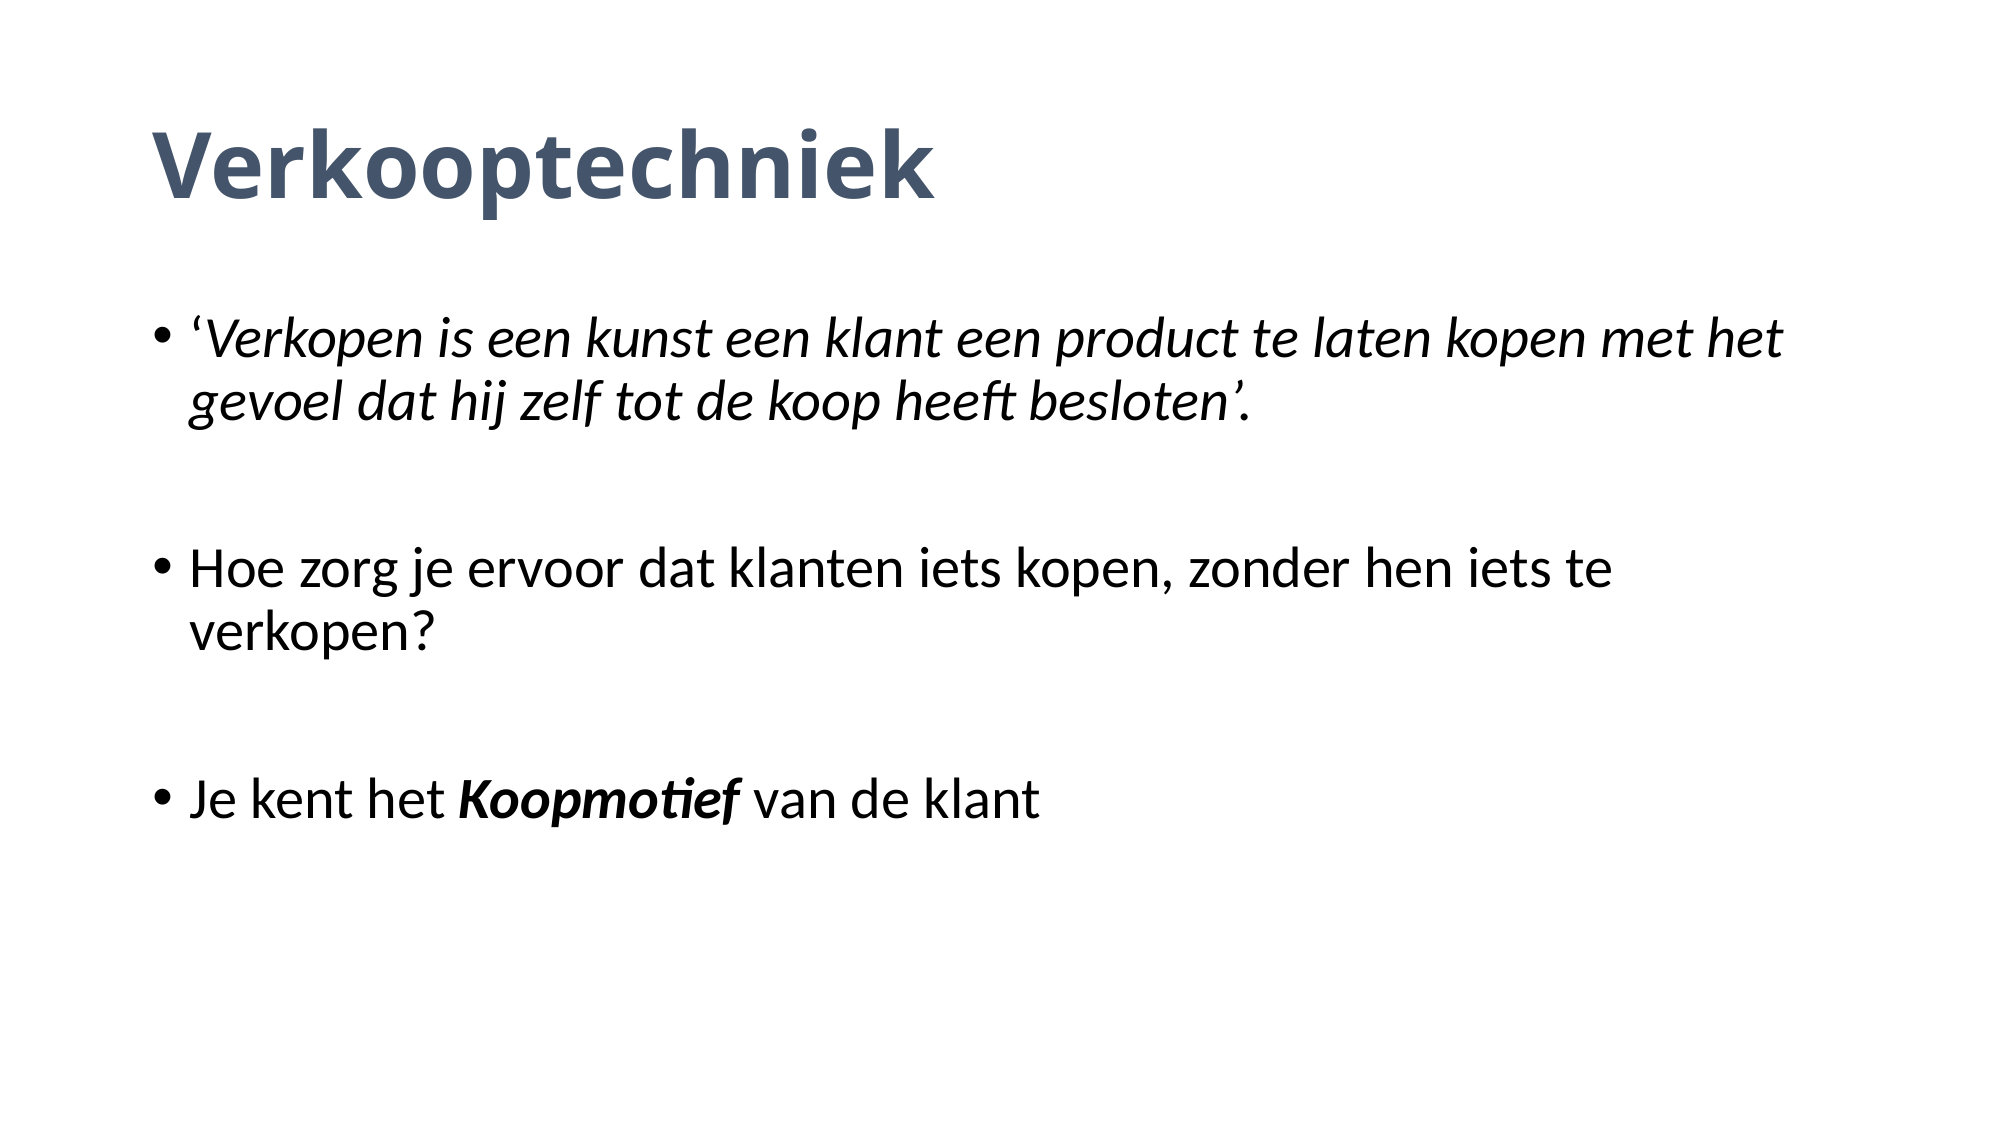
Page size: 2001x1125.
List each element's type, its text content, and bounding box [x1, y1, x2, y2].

list ‘Verkopen is een kunst een klant een product te laten kopen met het gevoel dat hij zelf tot de koop heeft besloten’. Hoe zorg je ervoor dat klanten iets kopen, zonder hen iets te verkopen? Je kent het Koopmotief van de klant [137, 299, 1863, 1014]
title Verkooptechniek [137, 59, 1863, 278]
